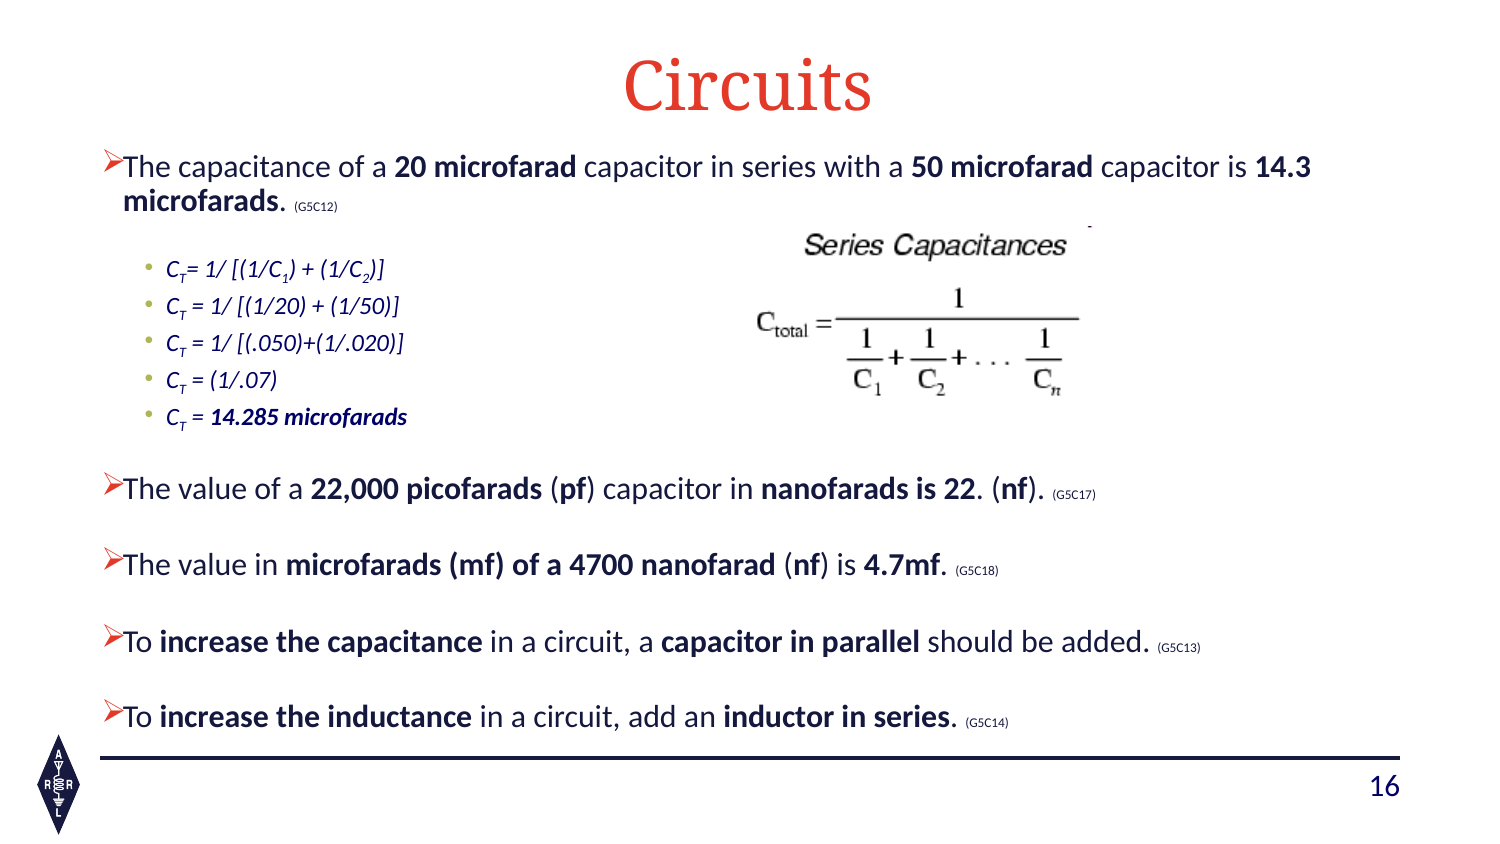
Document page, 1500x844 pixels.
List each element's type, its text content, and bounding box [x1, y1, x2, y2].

slide_number 16 [1302, 761, 1400, 807]
picture [749, 226, 1093, 399]
title Circuits [101, 44, 1395, 144]
list The capacitance of a 20 microfarad capacitor in series with a 50 microfarad capacitor is 14.3 microfarads. (G5C12) CT= 1/ [(1/C1) + (1/C2)] CT = 1/ [(1/20) + (1/50)] CT = 1/ [(.050)+(1/.020)] CT = (1/.07) CT = 14.285 microfarads The value of a 22,000 picofarads (pf) capacitor in nanofarads is 22. (nf). (G5C17) The value in microfarads (mf) of a 4700 nanofarad (nf) is 4.7mf. (G5C18) To increase the capacitance in a circuit, a capacitor in parallel should be added. (G5C13) To increase the inductance in a circuit, add an inductor in series. (G5C14) [101, 144, 1400, 741]
picture [37, 734, 80, 835]
